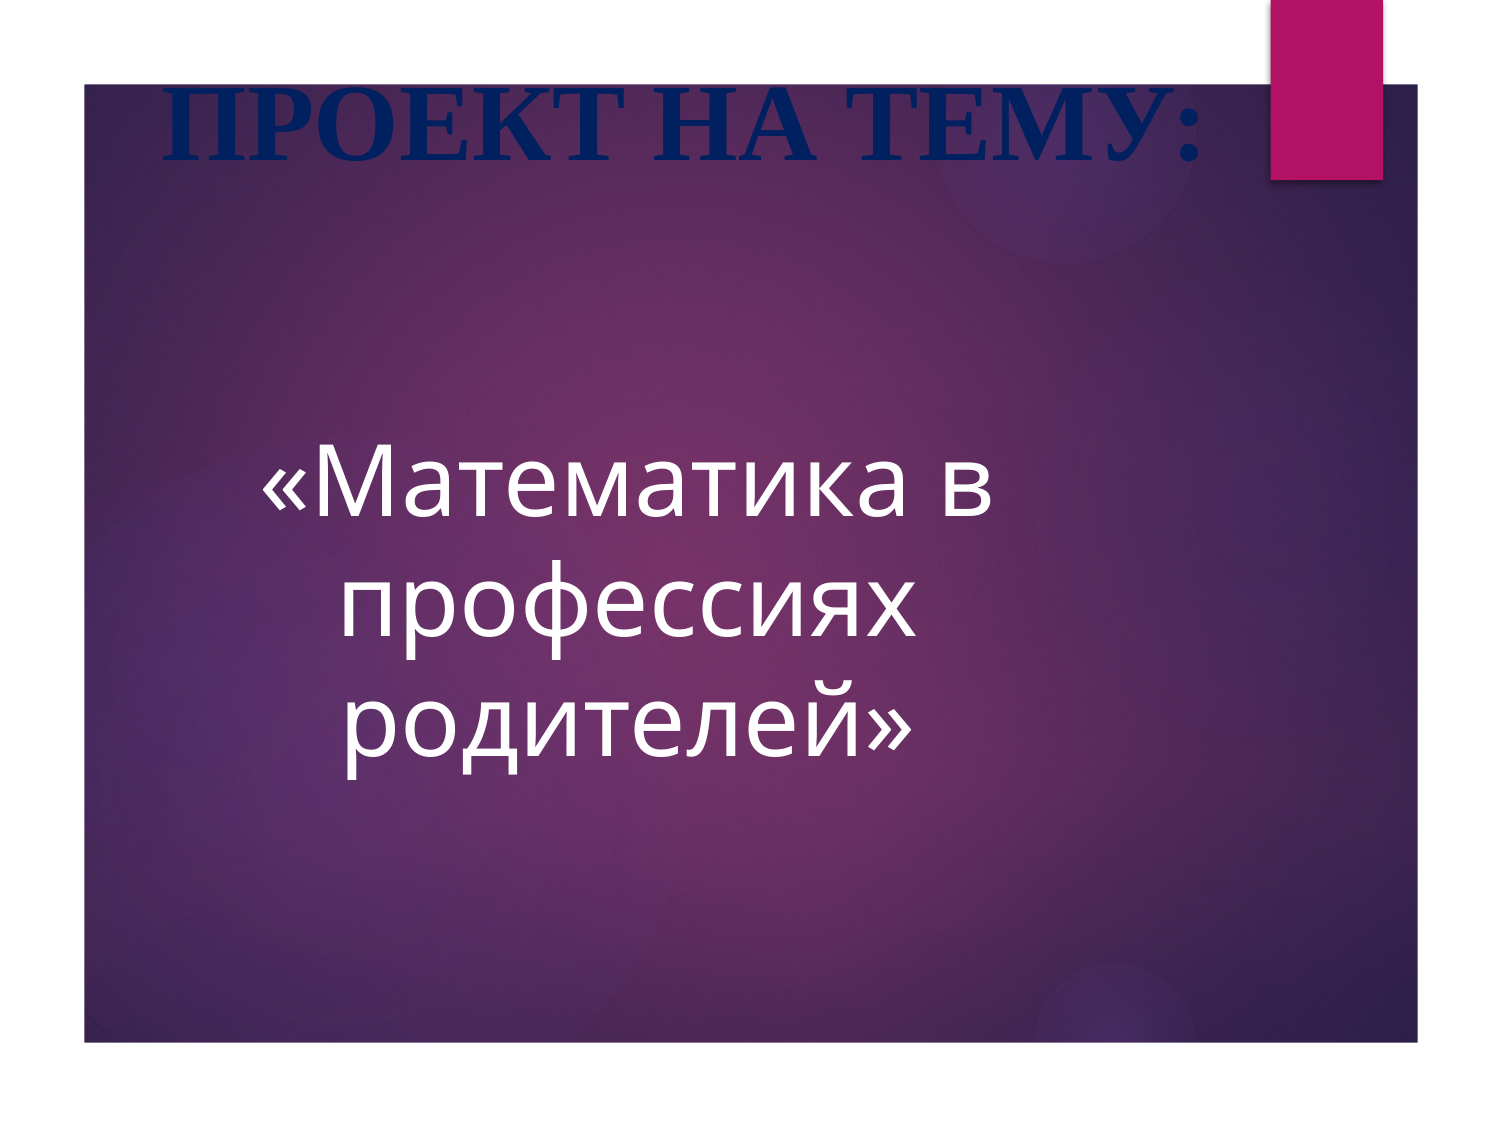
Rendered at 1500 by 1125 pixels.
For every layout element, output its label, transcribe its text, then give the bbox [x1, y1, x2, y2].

title «Математика в профессиях родителей» [142, 365, 1113, 784]
subtitle Проект на тему: [142, 42, 1229, 279]
